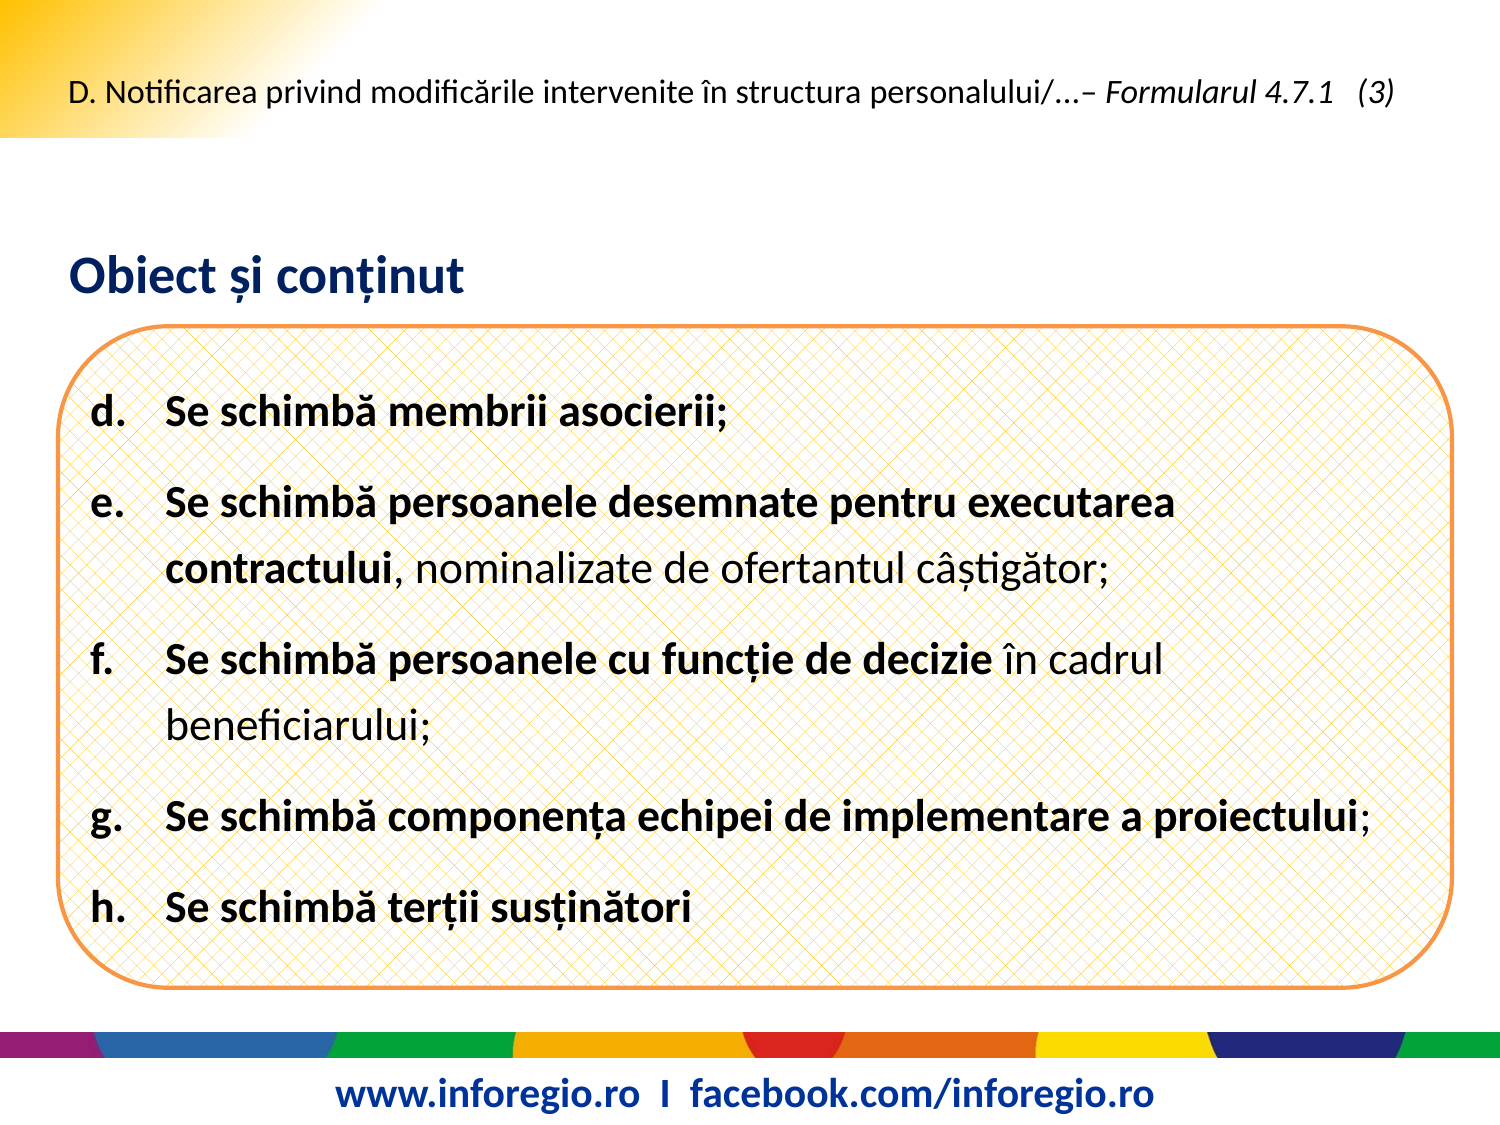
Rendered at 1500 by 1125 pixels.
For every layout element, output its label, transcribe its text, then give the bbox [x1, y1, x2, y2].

text_box Se schimbă membrii asocierii; Se schimbă persoanele desemnate pentru executarea contractului, nominalizate de ofertantul câștigător; Se schimbă persoanele cu funcție de decizie în cadrul beneficiarului; Se schimbă componența echipei de implementare a proiectului; Se schimbă terții susținători [55, 324, 1455, 990]
picture [0, 1032, 1500, 1058]
title D. Notificarea privind modificările intervenite în structura personalului/...– Formularul 4.7.1 (3) [53, 7, 1447, 173]
list Obiect și conținut [53, 231, 1448, 1035]
